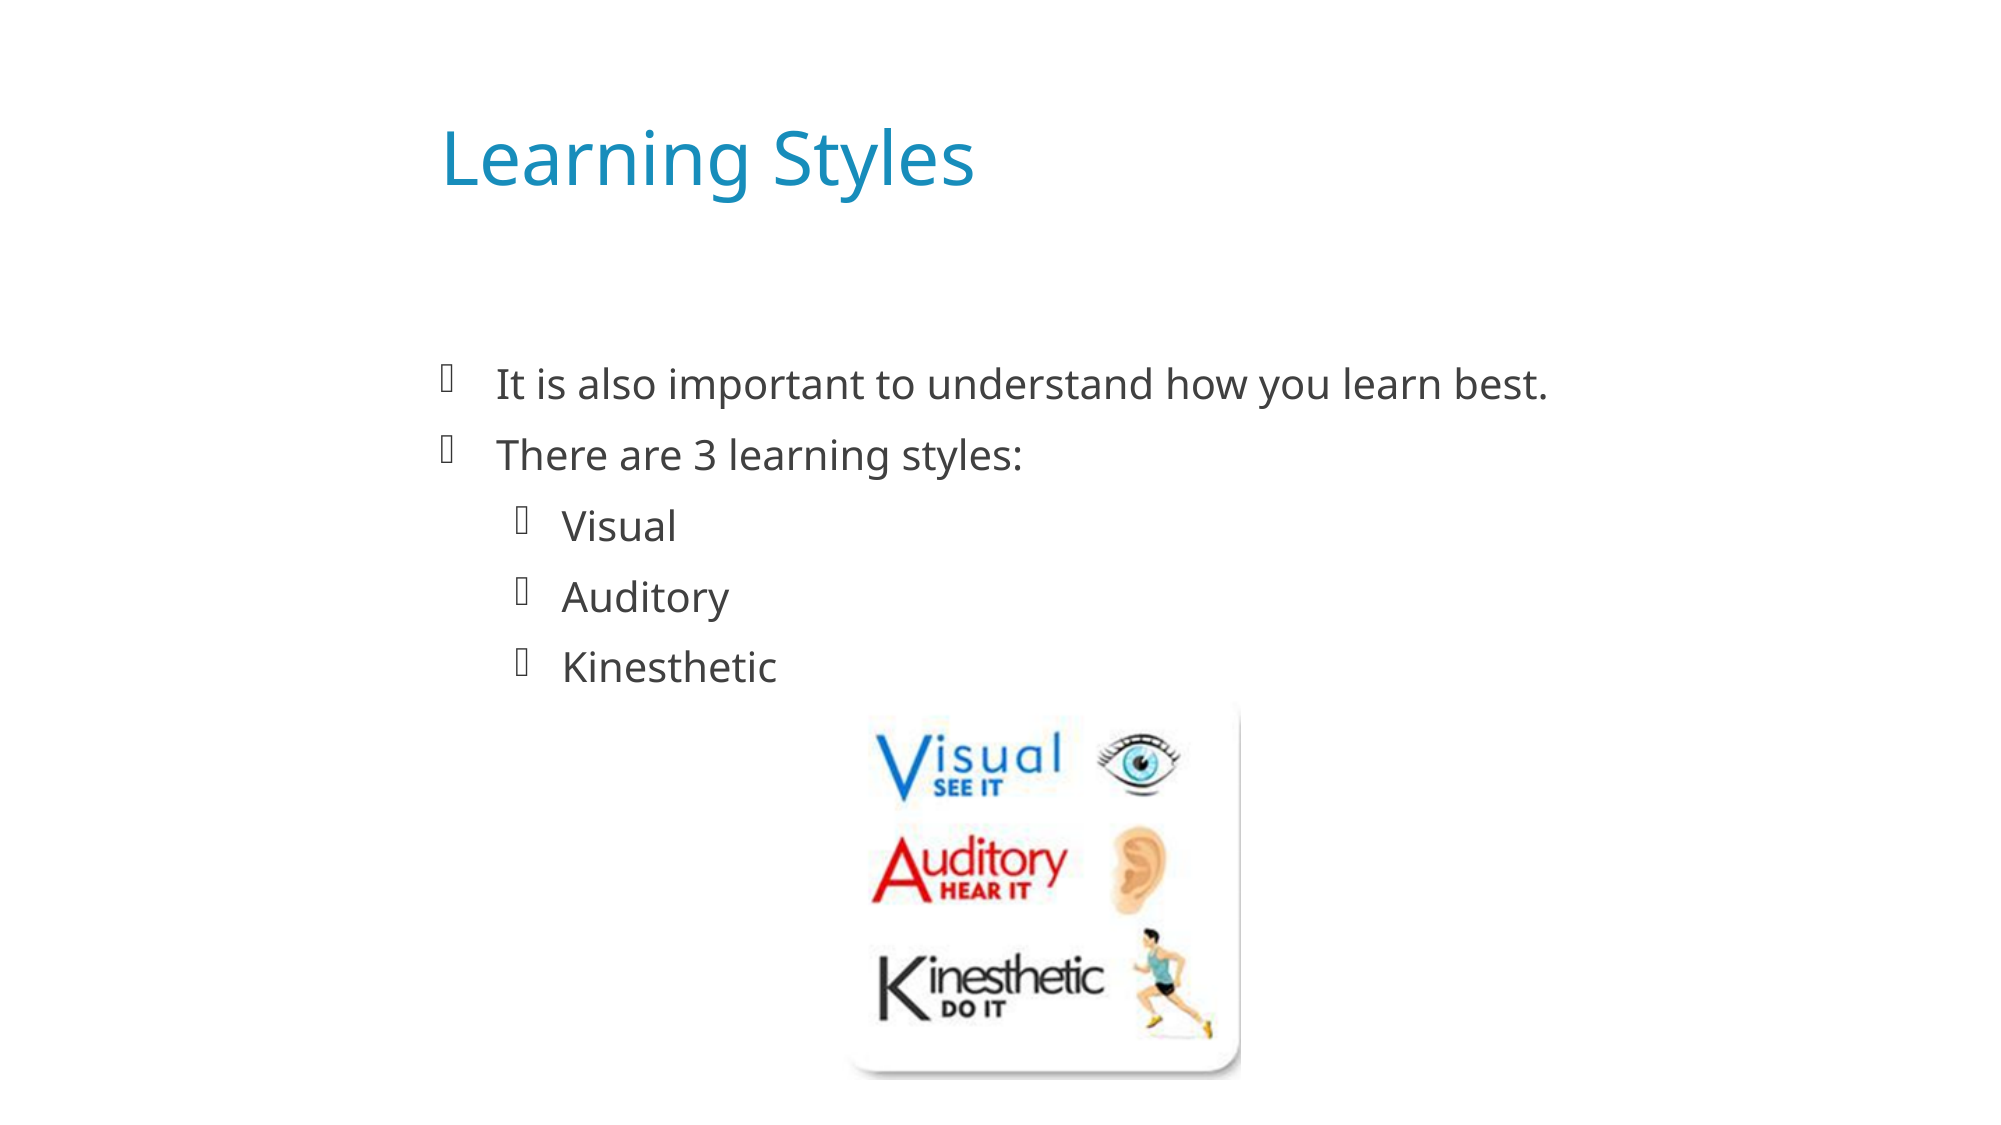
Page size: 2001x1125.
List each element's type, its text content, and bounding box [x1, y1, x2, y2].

title Learning Styles [425, 102, 1888, 313]
list It is also important to understand how you learn best. There are 3 learning styles: Visual Auditory Kinesthetic [424, 350, 1888, 970]
picture [841, 689, 1242, 1080]
